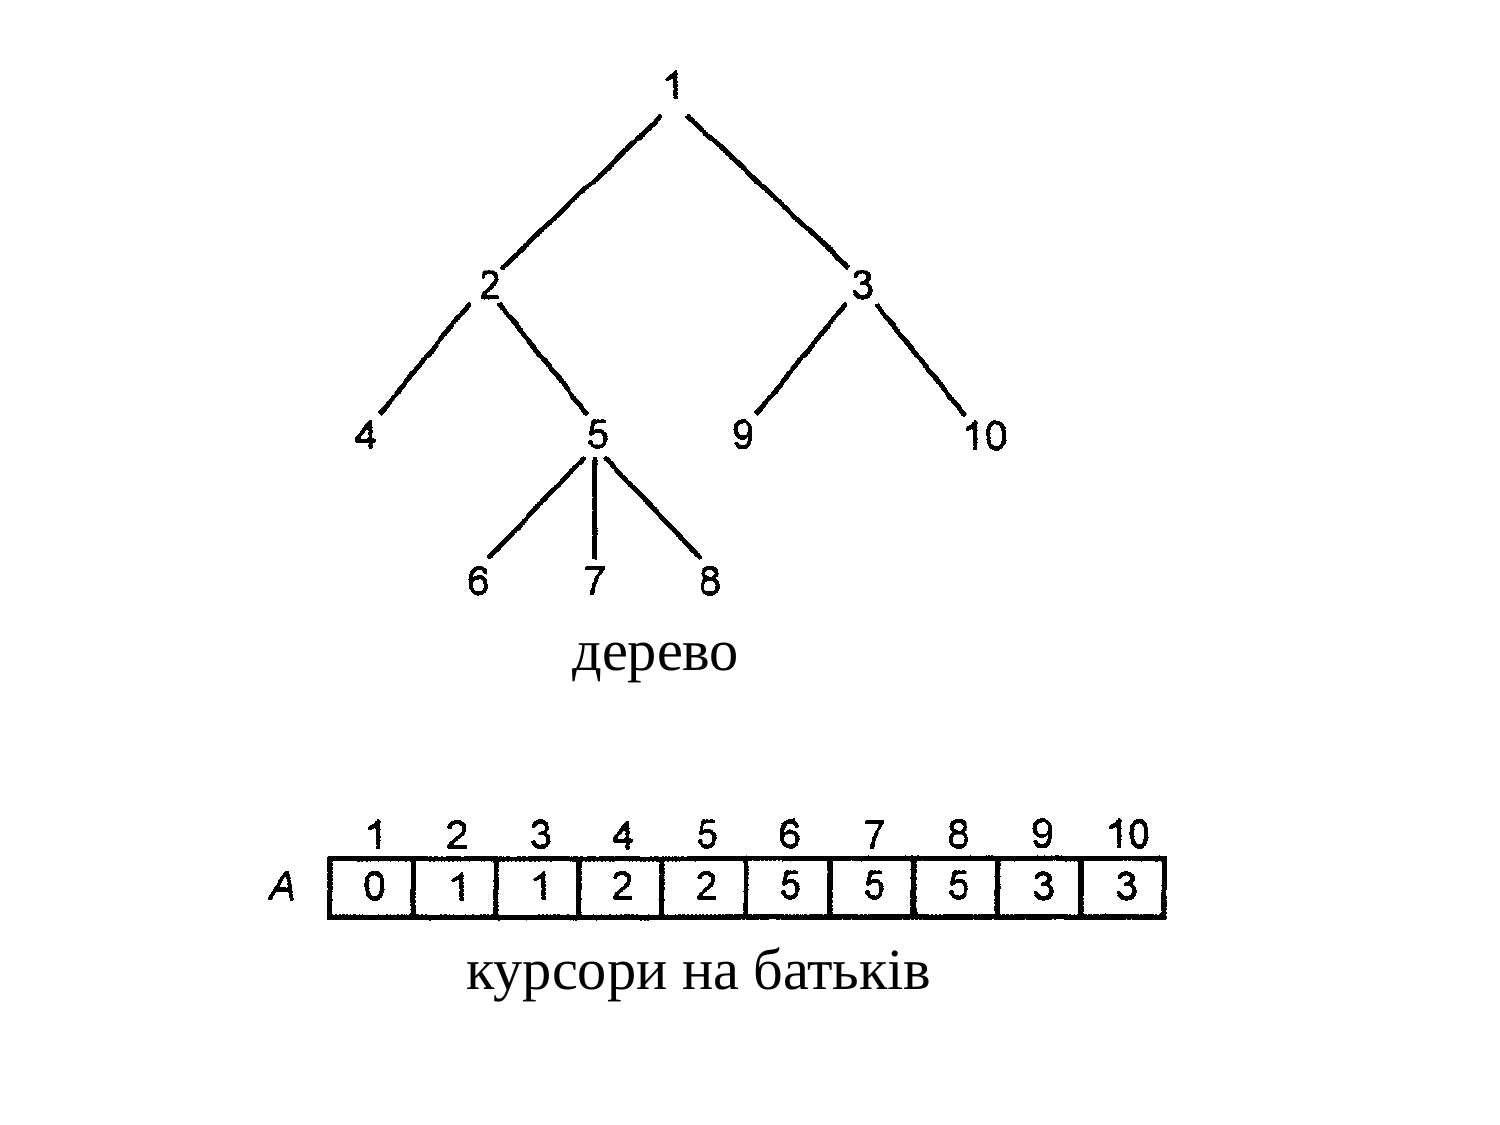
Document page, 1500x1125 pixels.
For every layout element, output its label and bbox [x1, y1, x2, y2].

text_box [218, 54, 1188, 1010]
